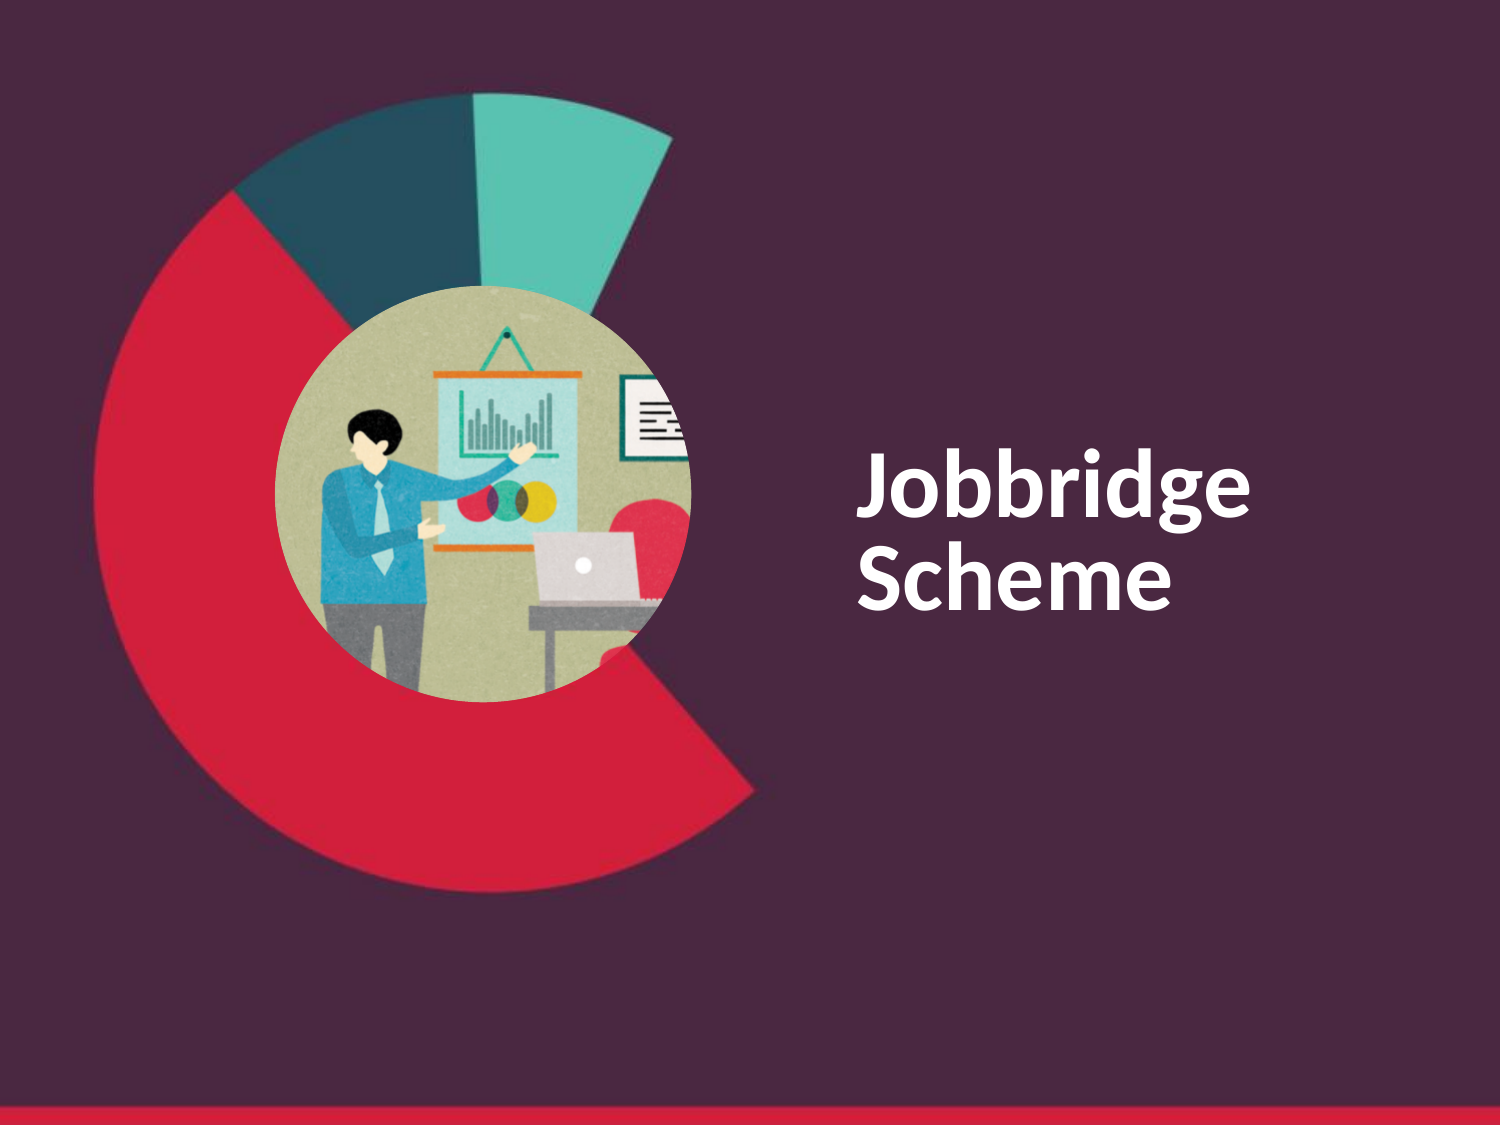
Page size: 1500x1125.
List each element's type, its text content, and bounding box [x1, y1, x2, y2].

picture [0, 0, 1500, 1125]
title Jobbridge Scheme [856, 442, 1402, 631]
